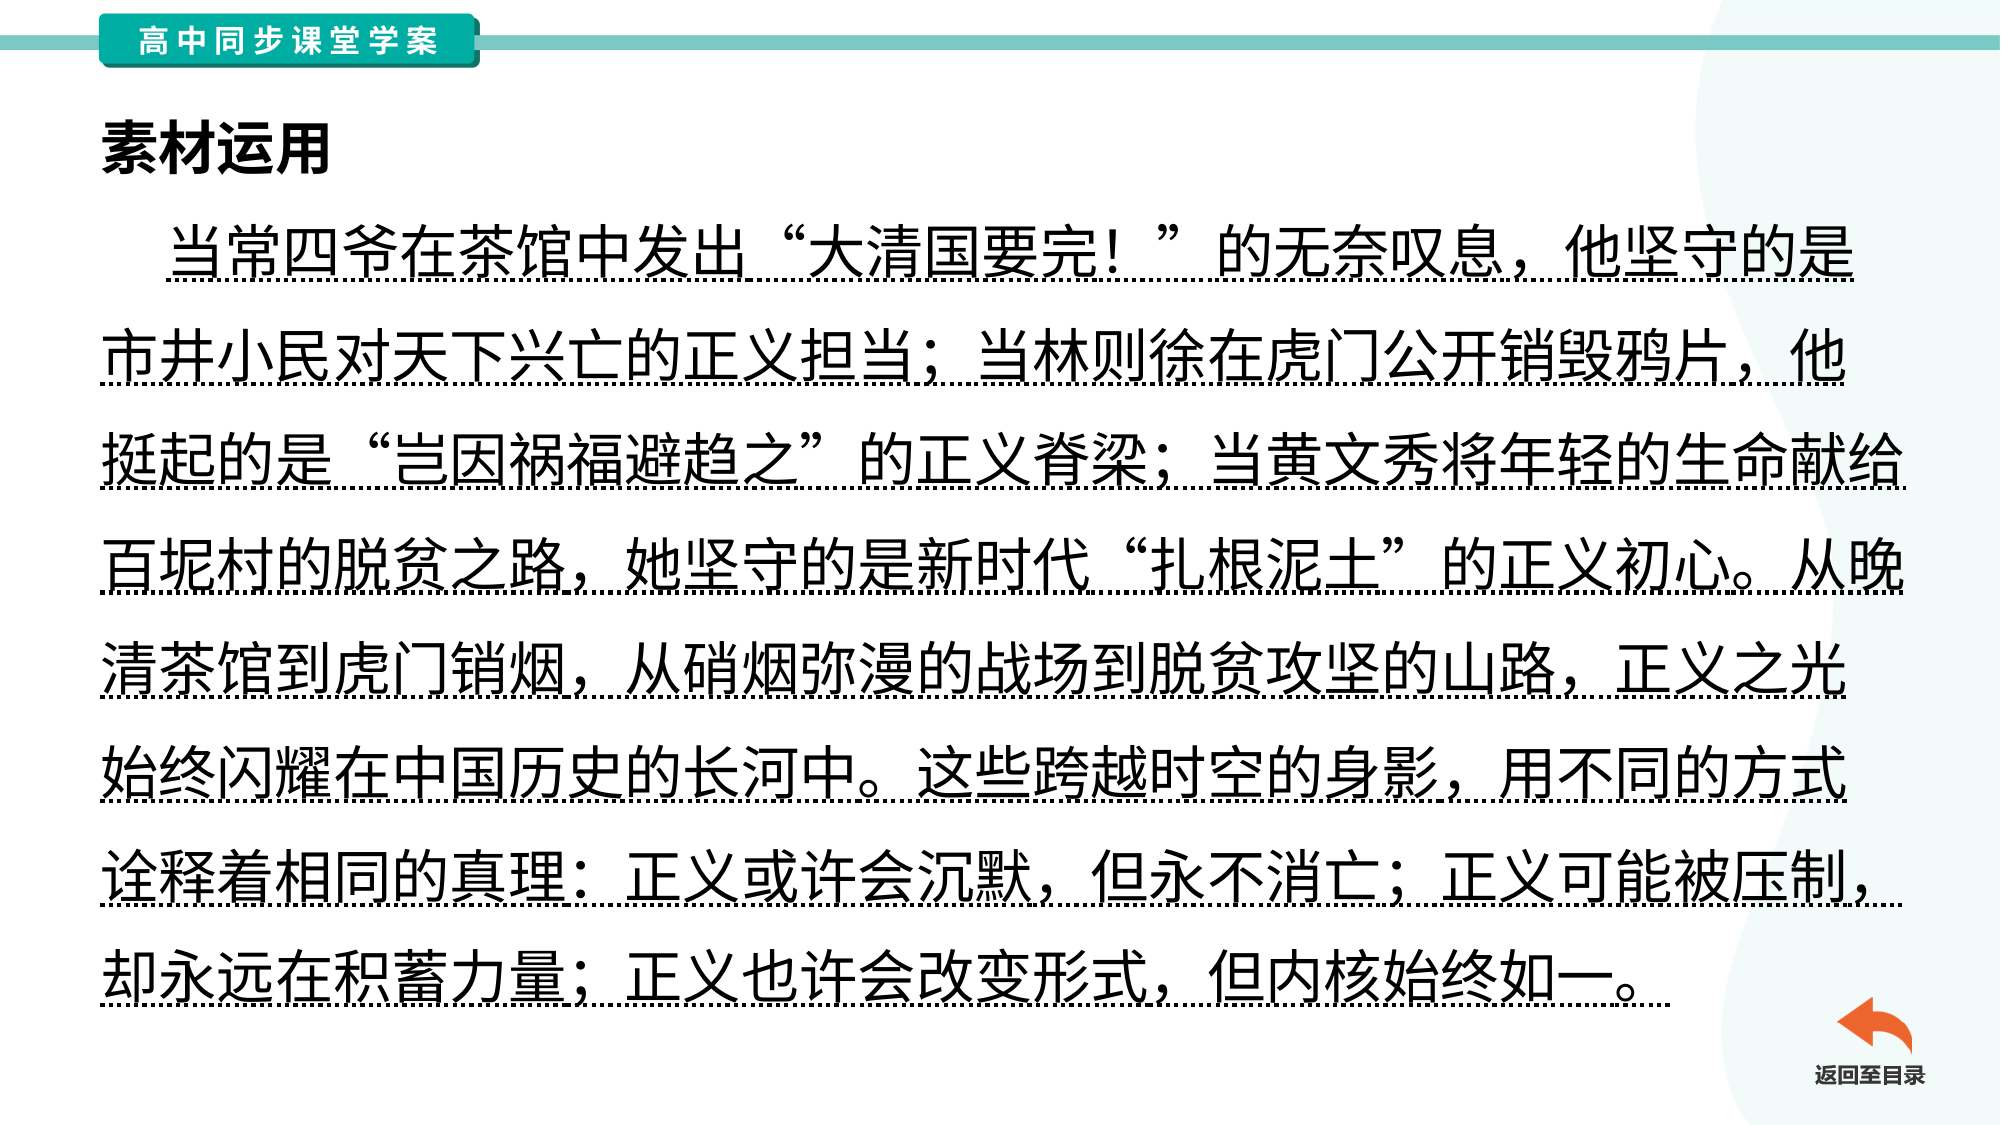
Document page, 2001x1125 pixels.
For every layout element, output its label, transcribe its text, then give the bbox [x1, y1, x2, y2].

picture [0, 0, 2000, 1125]
text_box 素材运用 当常四爷在茶馆中发出“大清国要完！”的无奈叹息，他坚守的是 市井小民对天下兴亡的正义担当；当林则徐在虎门公开销毁鸦片，他 挺起的是“岂因祸福避趋之”的正义脊梁；当黄文秀将年轻的生命献给 百坭村的脱贫之路，她坚守的是新时代“扎根泥土”的正义初心。从晚 清茶馆到虎门销烟，从硝烟弥漫的战场到脱贫攻坚的山路，正义之光 始终闪耀在中国历史的长河中。这些跨越时空的身影，用不同的方式 诠释着相同的真理：正义或许会沉默，但永不消亡；正义可能被压制， 却永远在积蓄力量；正义也许会改变形式，但内核始终如一。#3.1 [100, 76, 1899, 999]
